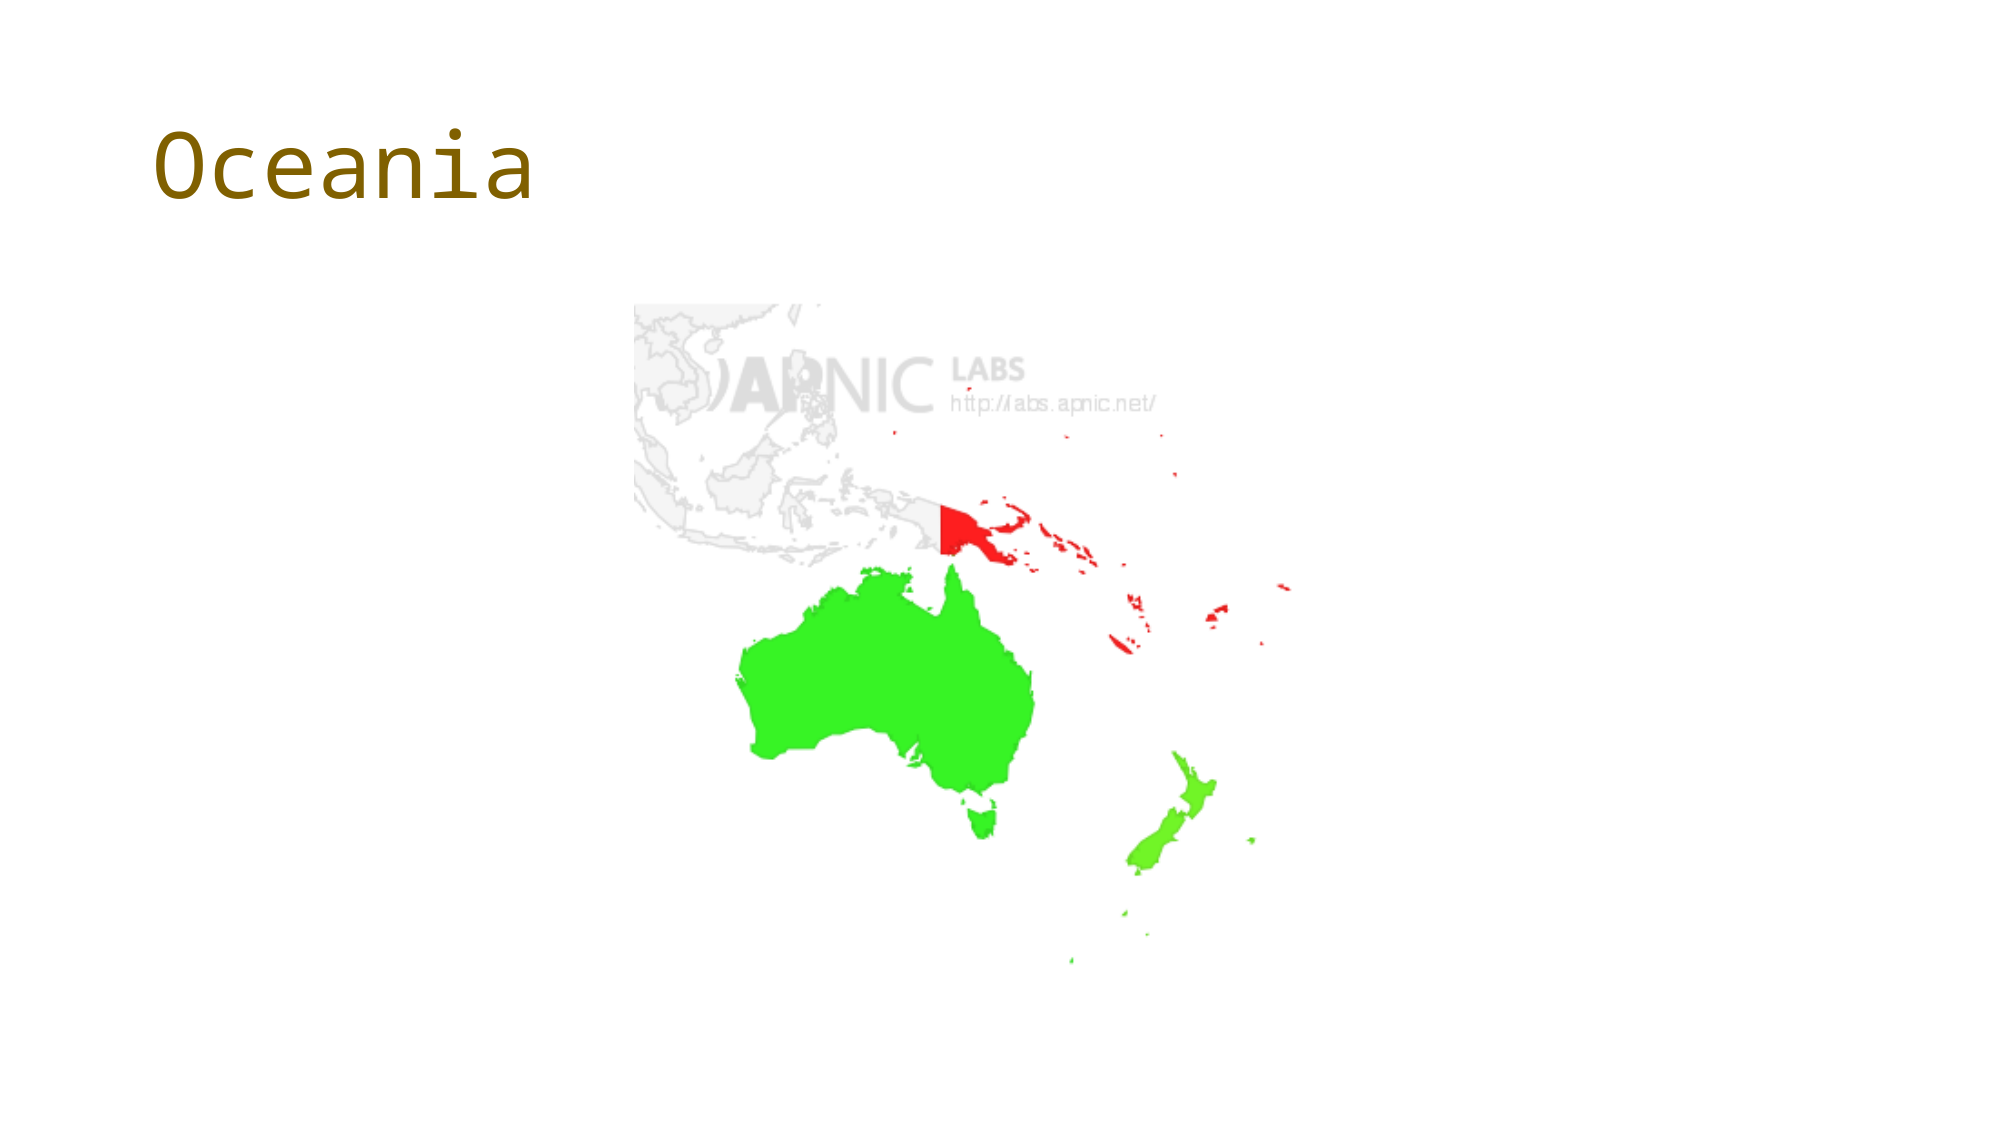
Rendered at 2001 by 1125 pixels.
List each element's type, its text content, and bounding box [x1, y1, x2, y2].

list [634, 299, 1366, 1014]
title Oceania [137, 59, 1863, 278]
